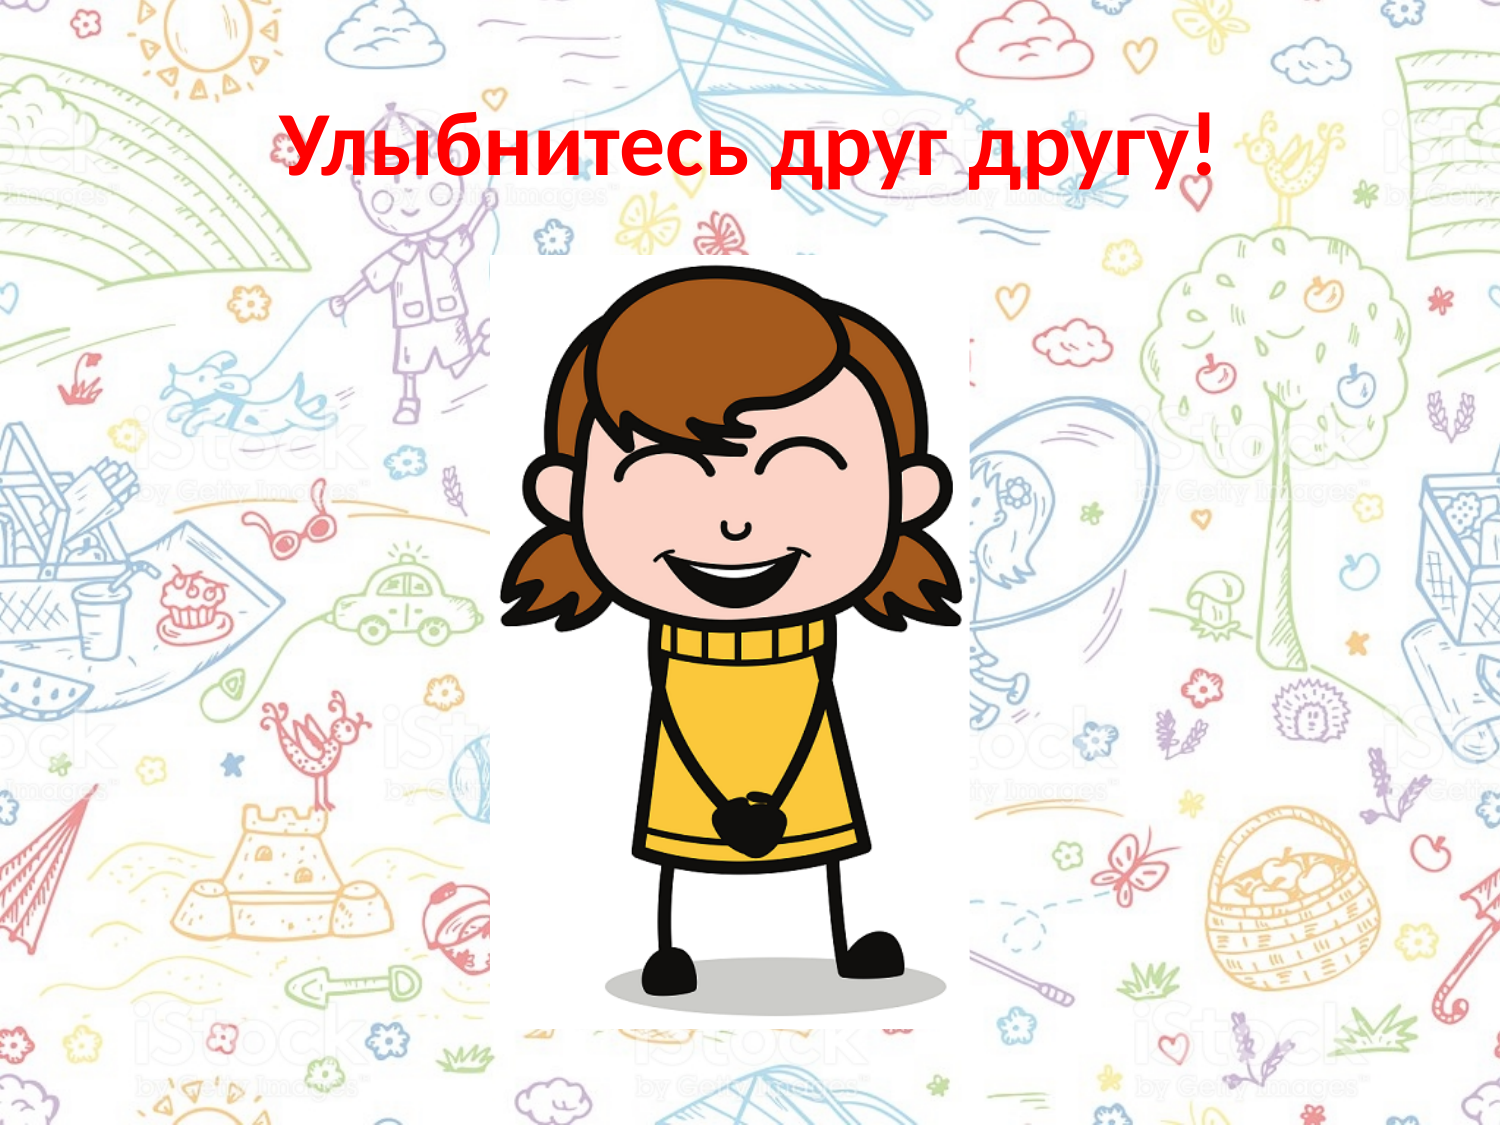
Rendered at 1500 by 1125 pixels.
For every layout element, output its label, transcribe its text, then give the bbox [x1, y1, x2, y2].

title Улыбнитесь друг другу! [75, 45, 1425, 233]
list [489, 255, 970, 1030]
